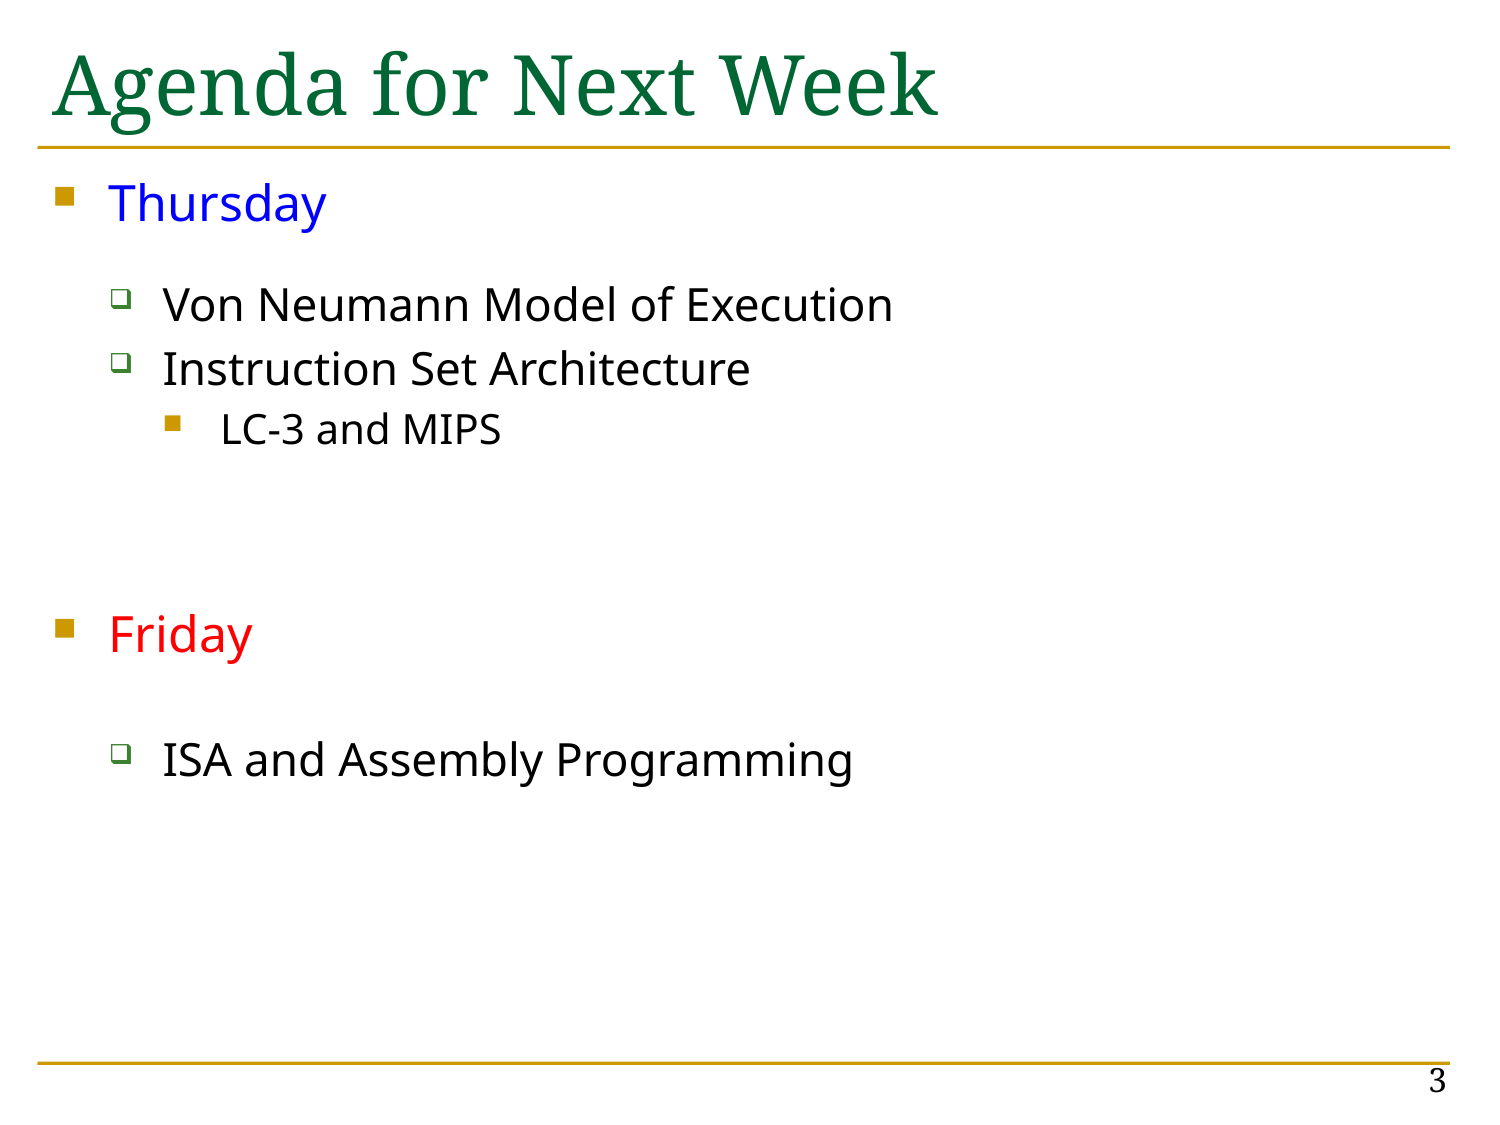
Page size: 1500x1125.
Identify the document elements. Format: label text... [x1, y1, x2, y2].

slide_number 3 [1111, 1036, 1462, 1112]
title Agenda for Next Week [37, 24, 1450, 163]
list Thursday Von Neumann Model of Execution Instruction Set Architecture LC-3 and MIPS Friday ISA and Assembly Programming [37, 163, 1450, 1016]
